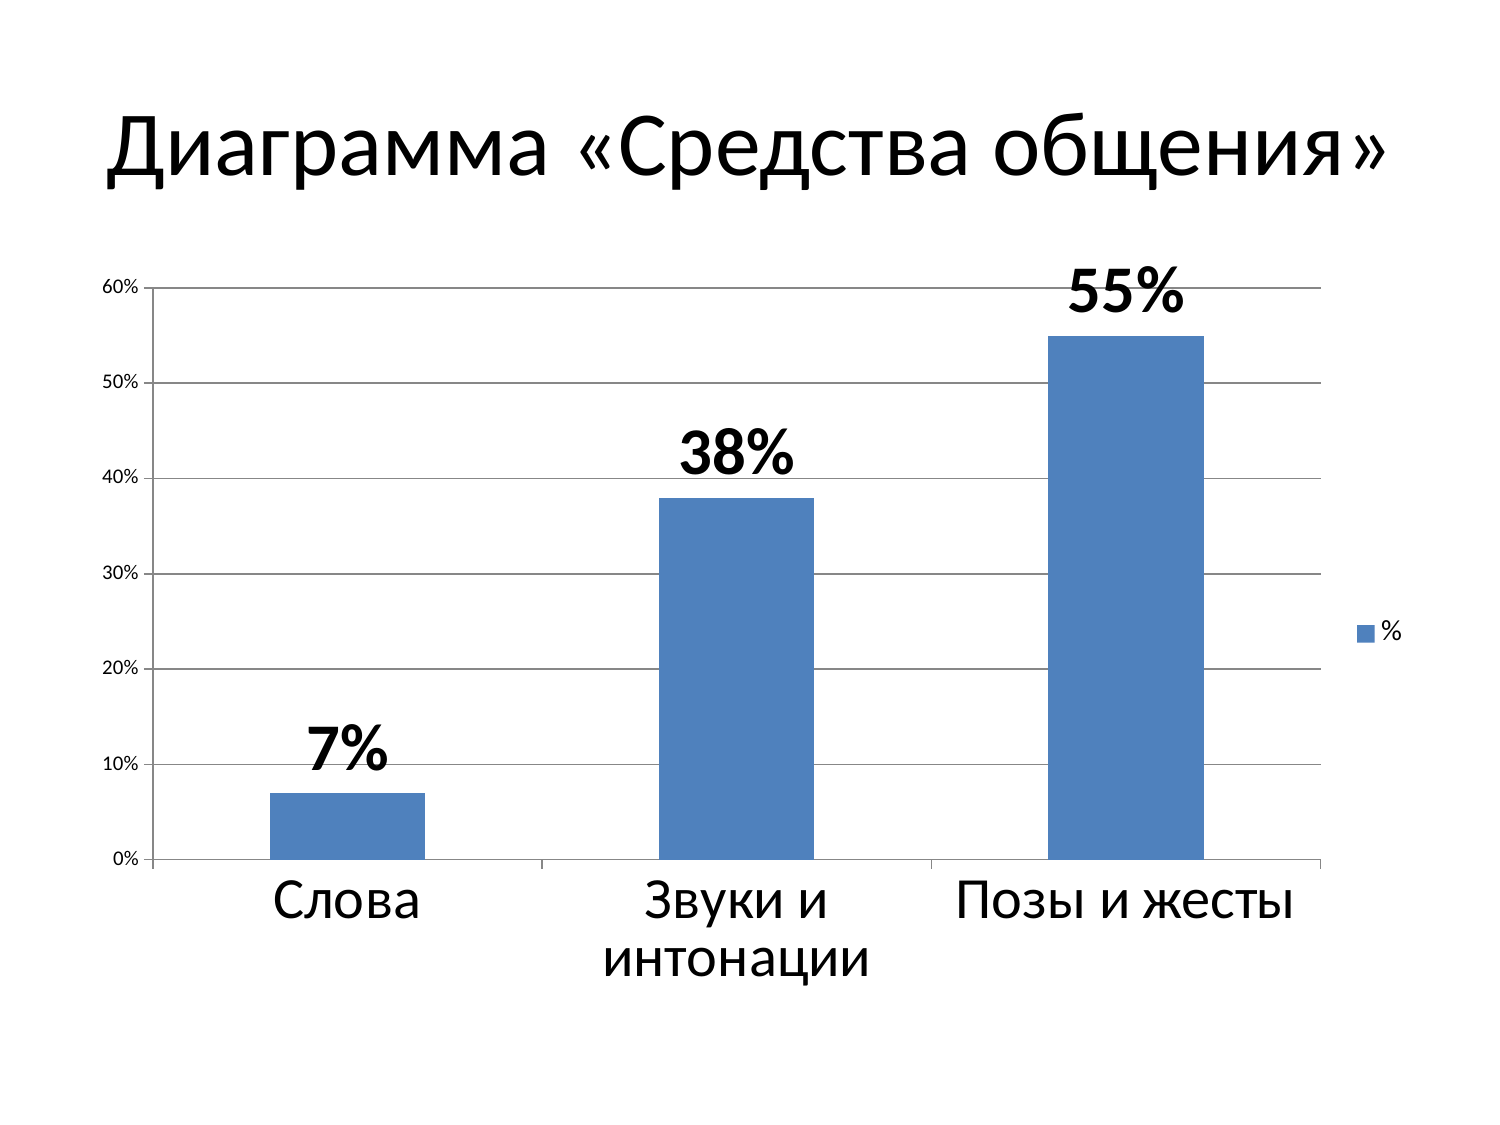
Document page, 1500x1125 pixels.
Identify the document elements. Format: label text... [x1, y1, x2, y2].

chart [74, 262, 1426, 1006]
title Диаграмма «Средства общения» [75, 45, 1425, 233]
